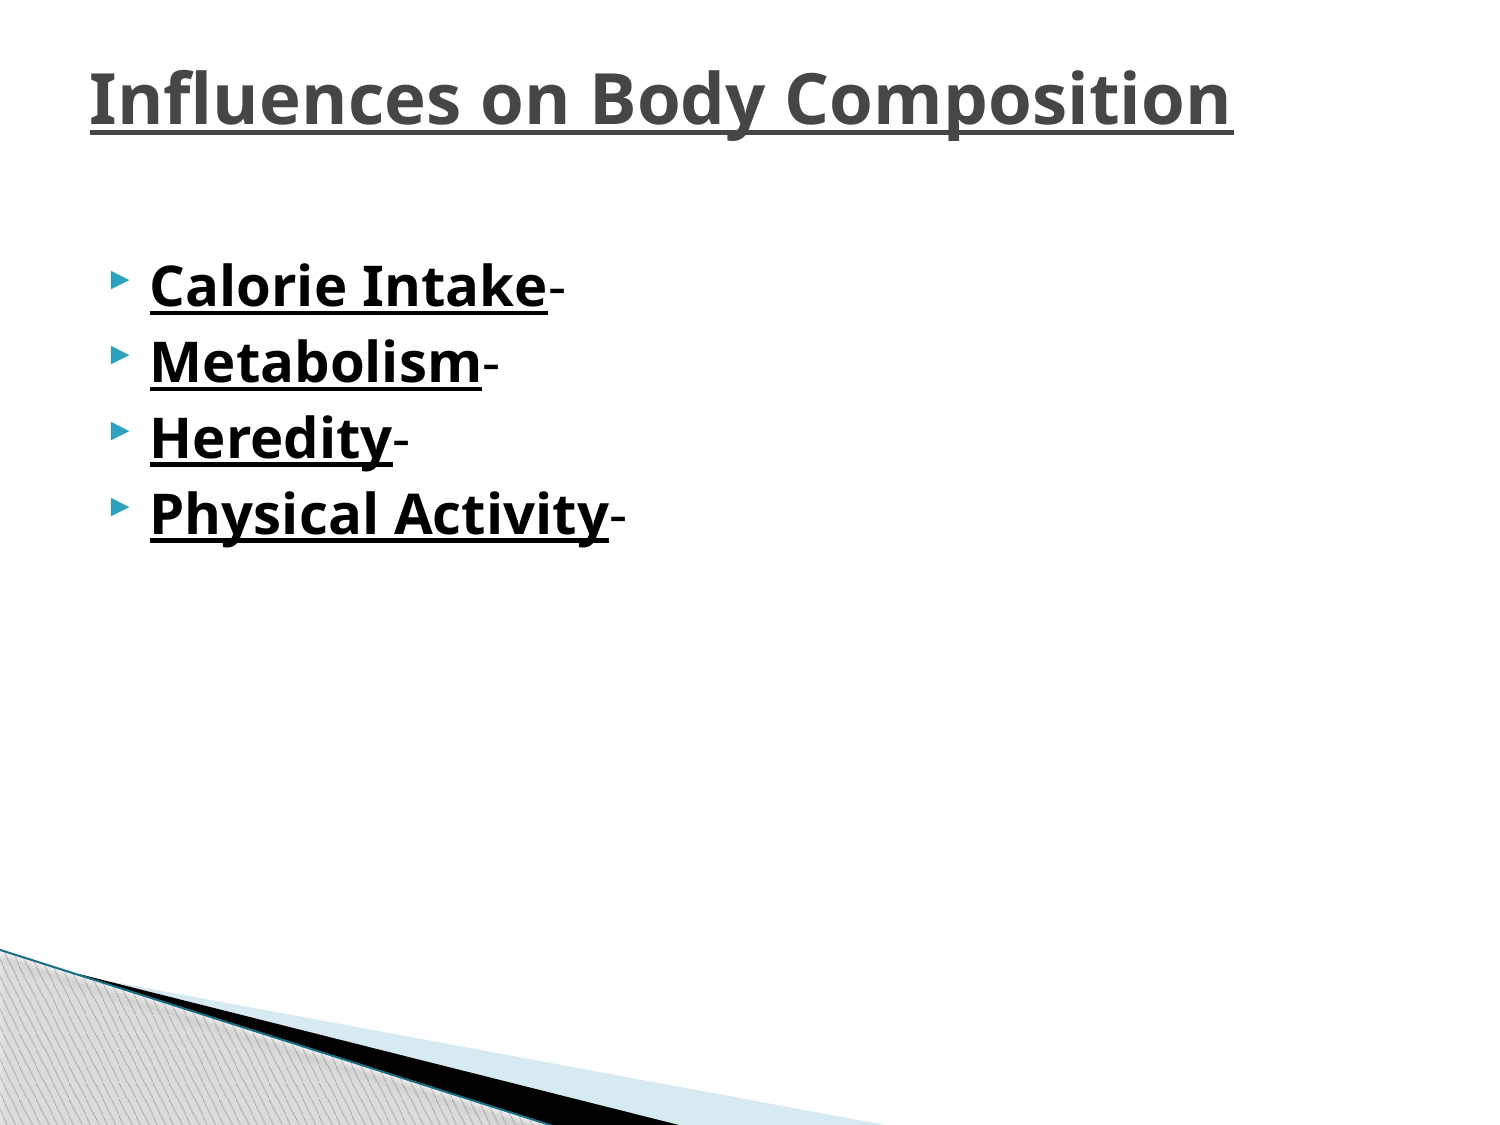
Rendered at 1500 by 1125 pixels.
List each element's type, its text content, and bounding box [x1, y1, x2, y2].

title Influences on Body Composition [75, 45, 1425, 233]
list Calorie Intake- Metabolism- Heredity- Physical Activity- [75, 243, 1425, 986]
